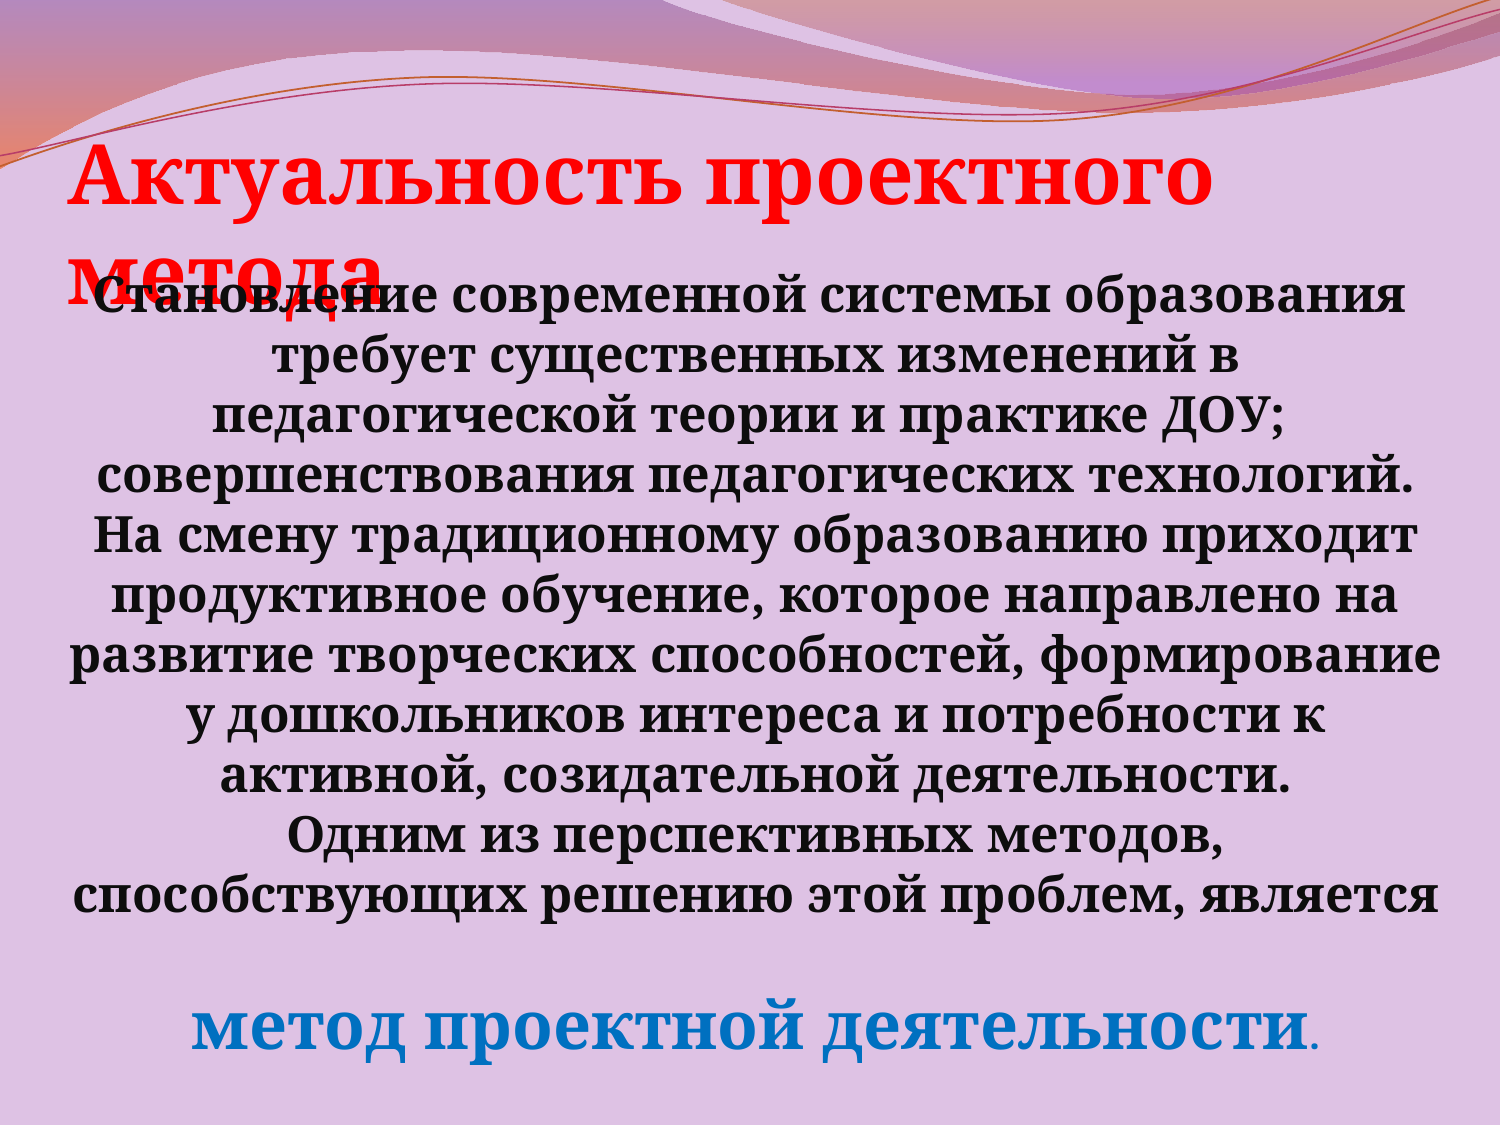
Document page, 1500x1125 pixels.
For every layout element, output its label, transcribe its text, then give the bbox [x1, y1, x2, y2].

text_box Становление современной системы образования требует существенных изменений в педагогической теории и практике ДОУ; совершенствования педагогических технологий. На смену традиционному образованию приходит продуктивное обучение, которое направлено на развитие творческих способностей, формирование у дошкольников интереса и потребности к активной, созидательной деятельности. Одним из перспективных методов, способствующих решению этой проблем, является метод проектной деятельности. [53, 255, 1459, 1071]
text_box Актуальность проектного метода [53, 113, 1495, 329]
